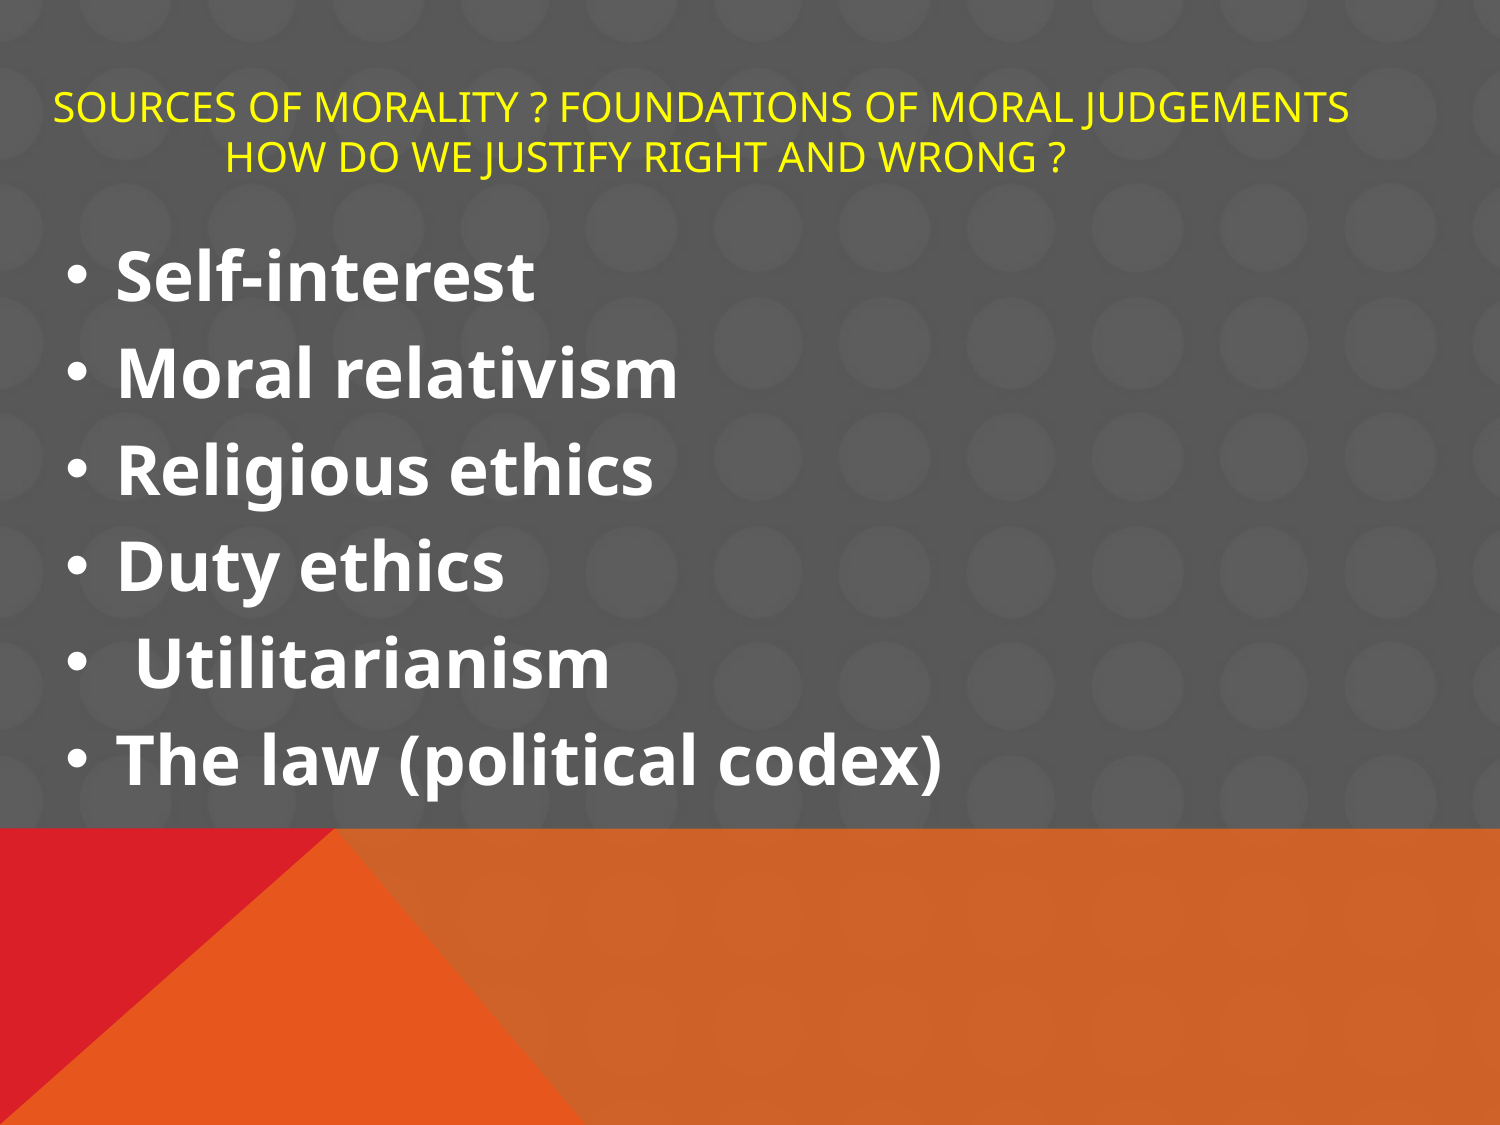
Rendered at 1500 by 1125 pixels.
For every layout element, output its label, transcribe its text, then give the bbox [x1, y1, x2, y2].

list Self-interest Moral relativism Religious ethics Duty ethics Utilitarianism The law (political codex) [50, 224, 1284, 813]
title Sources of morality ? foundations of moral judgements How do we justify right and wrong ? [37, 62, 1463, 200]
